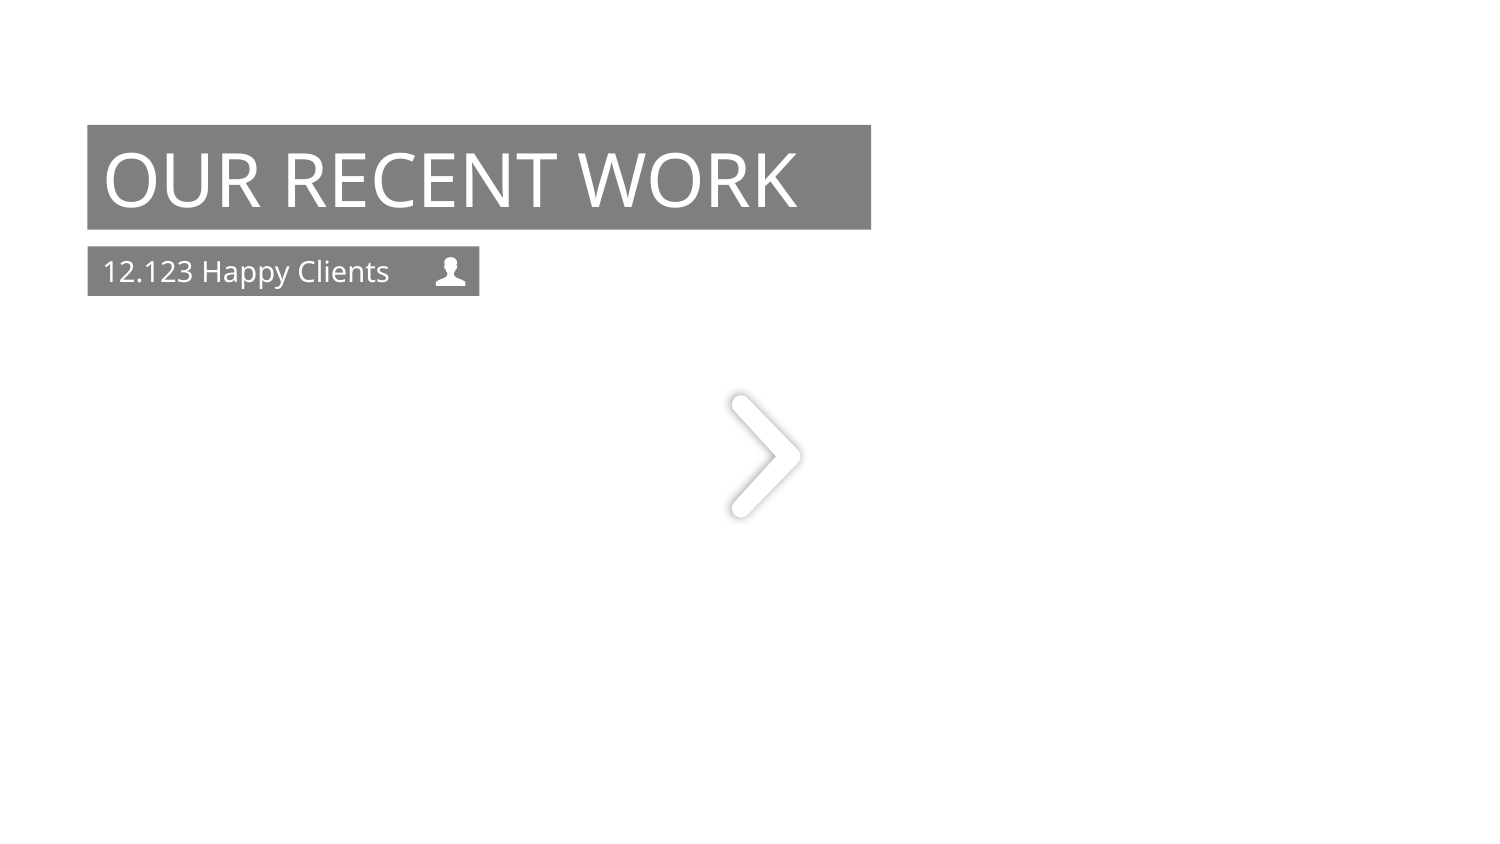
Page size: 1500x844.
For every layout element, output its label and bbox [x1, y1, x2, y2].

picture [26, 29, 1473, 815]
